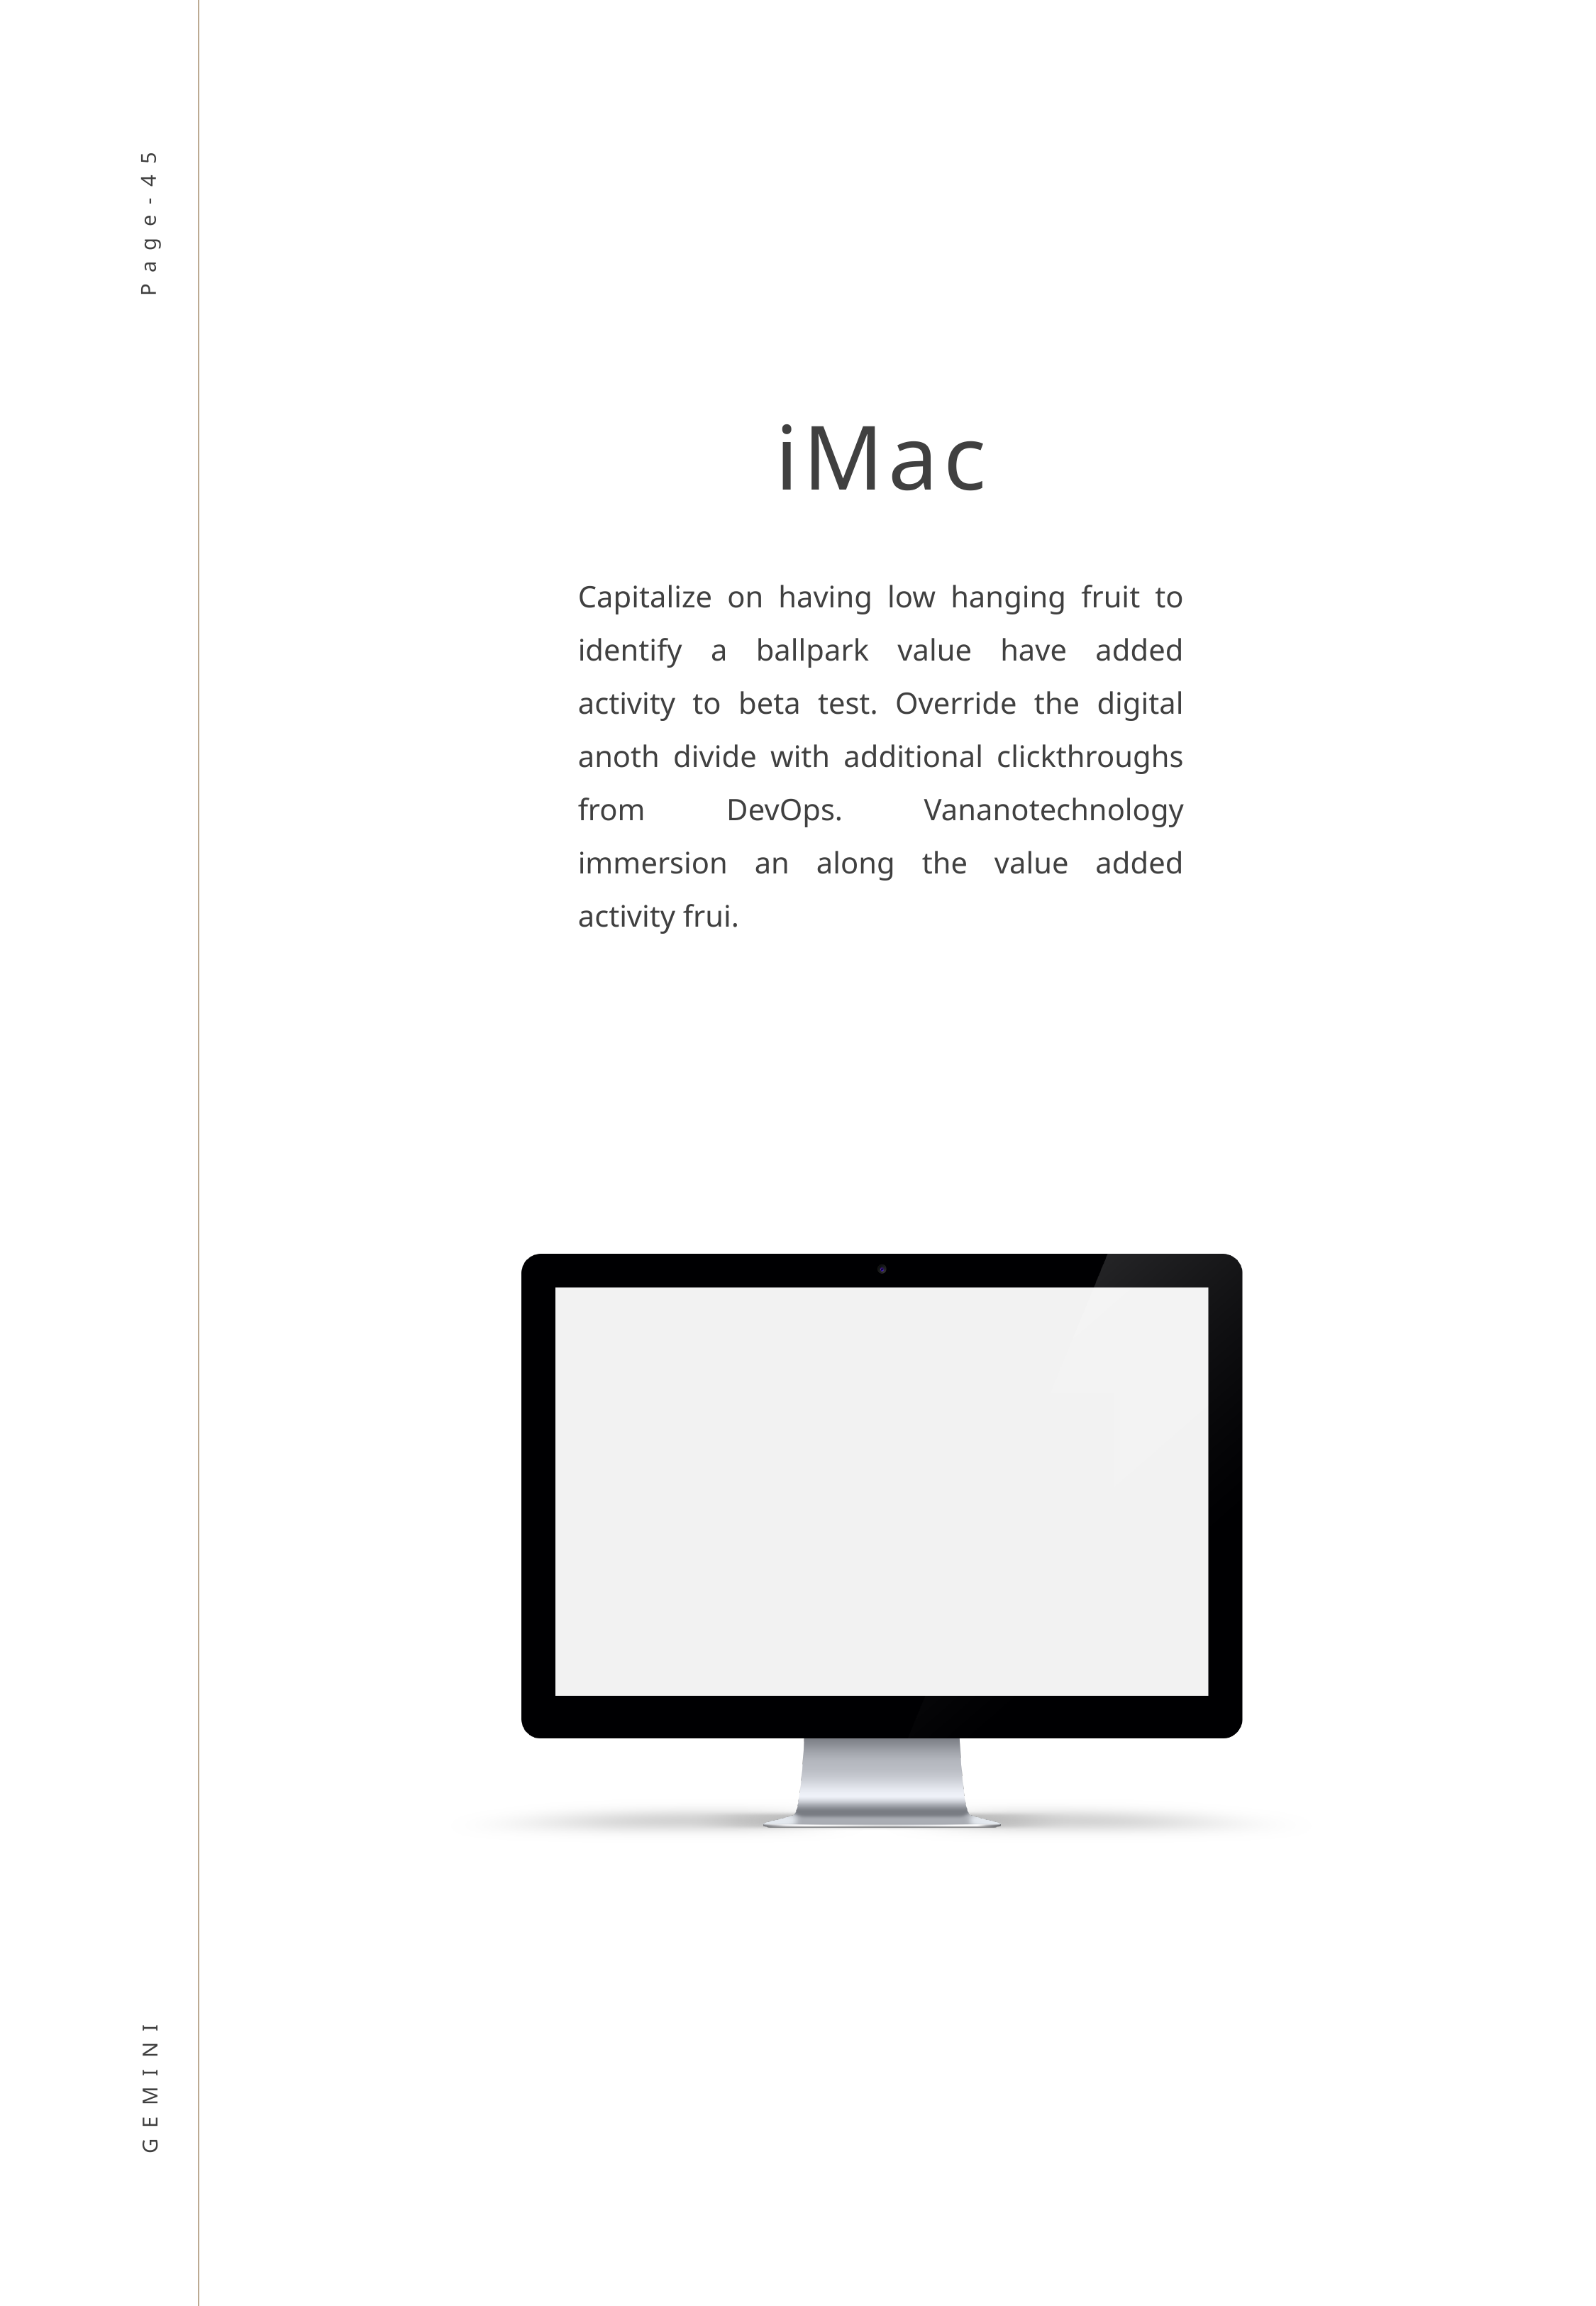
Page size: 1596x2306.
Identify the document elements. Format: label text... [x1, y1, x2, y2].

picture [419, 1215, 1343, 1881]
text_box Page-45 [130, 141, 170, 501]
text_box Capitalize on having low hanging fruit to identify a ballpark value have added activity to beta test. Override the digital anoth divide with additional clickthroughs from DevOps. Vananotechnology immersion an along the value added activity frui. [567, 555, 1195, 938]
text_box iMac [567, 396, 1195, 514]
text_box GEMINI [131, 1979, 167, 2165]
